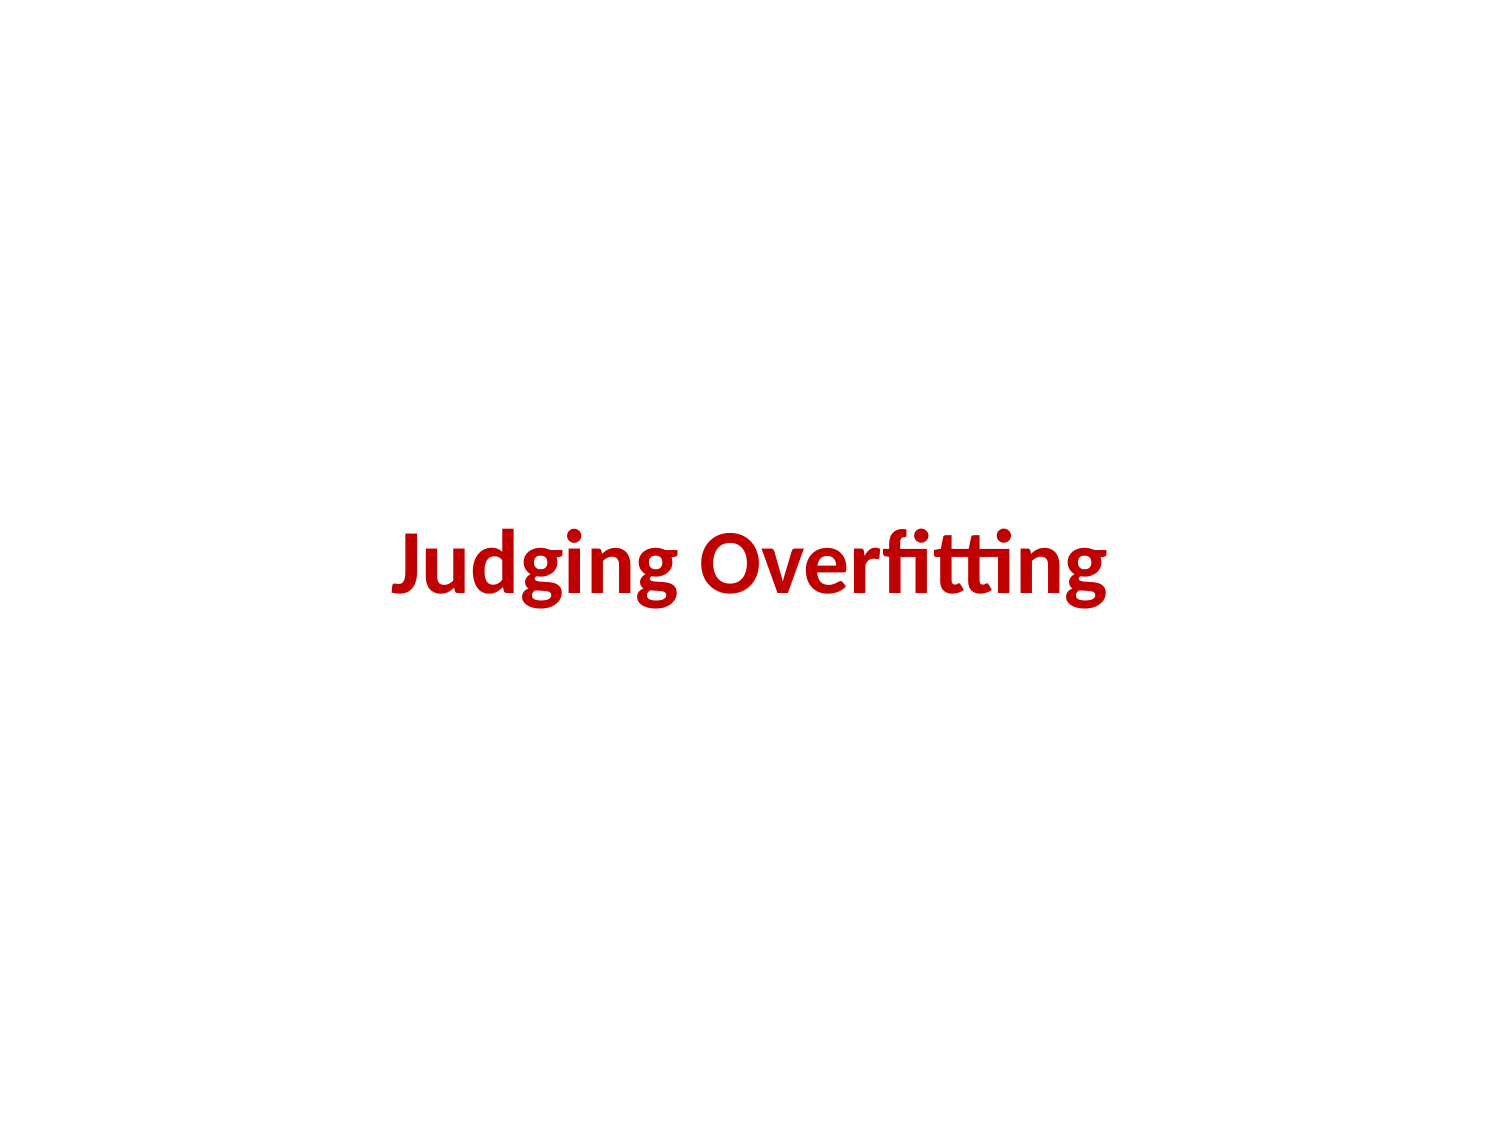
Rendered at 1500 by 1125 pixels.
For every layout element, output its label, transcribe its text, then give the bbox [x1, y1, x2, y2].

text_box Judging Overfitting [74, 462, 1425, 650]
